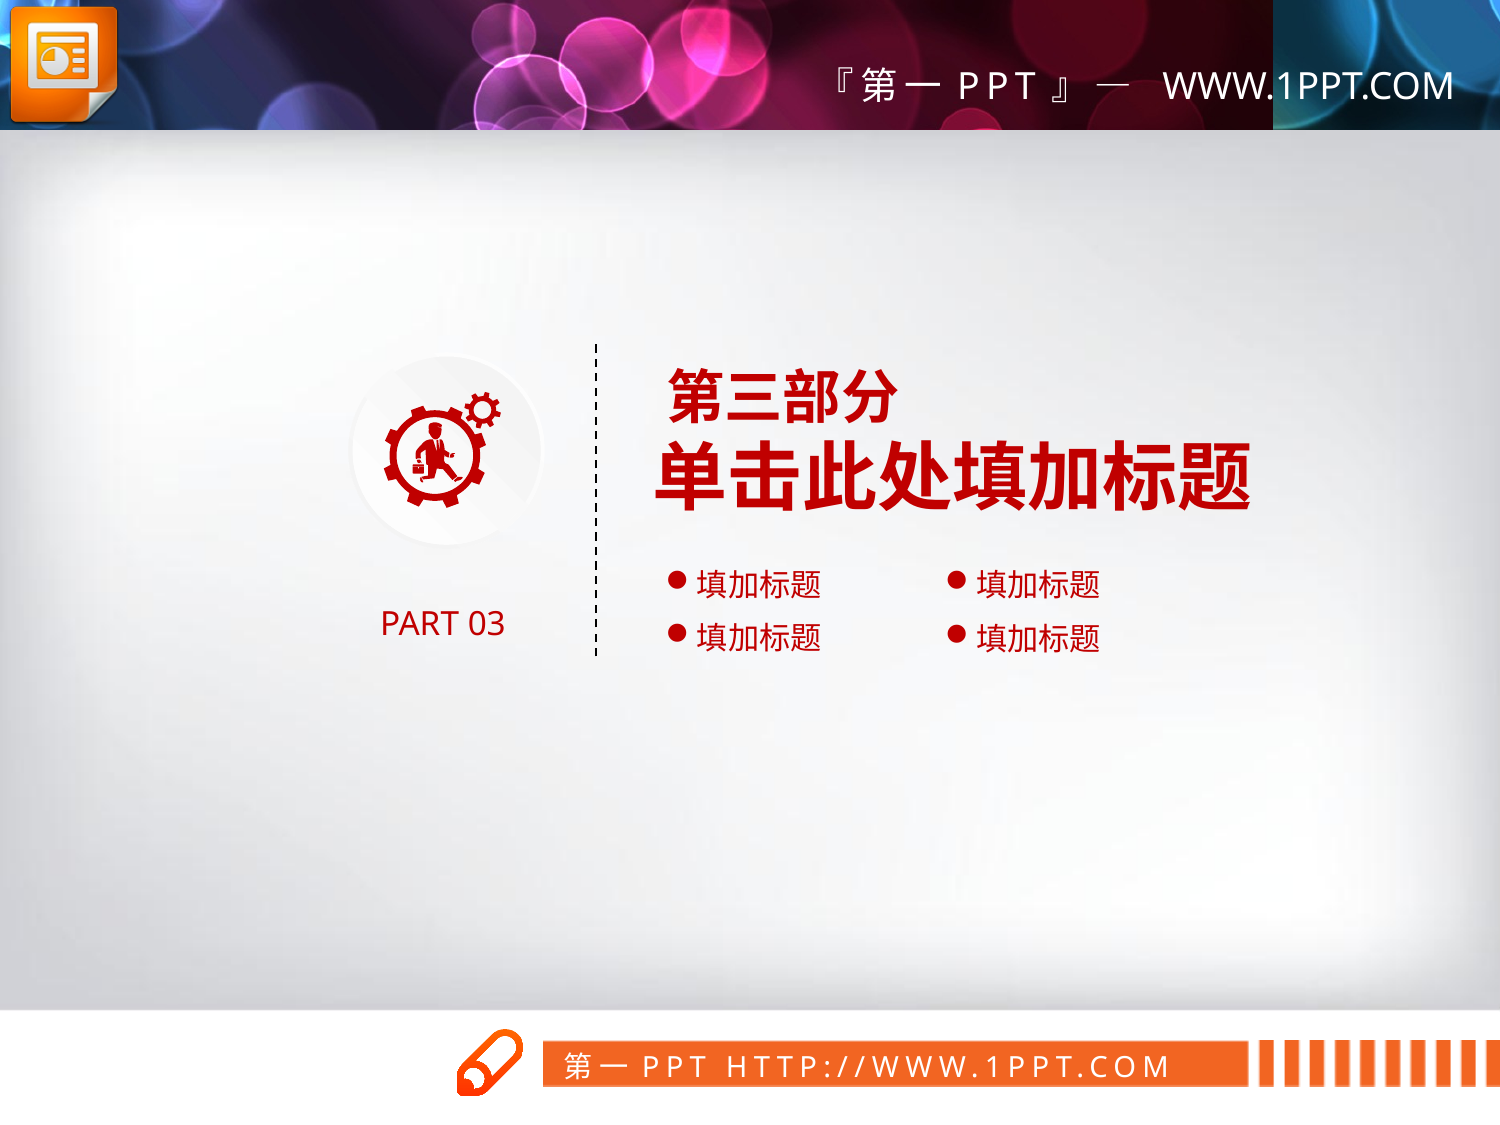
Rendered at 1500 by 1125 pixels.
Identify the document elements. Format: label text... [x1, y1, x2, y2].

text_box 填加标题 [945, 565, 1275, 604]
text_box 填加标题 [945, 619, 1275, 657]
picture [0, 0, 1500, 1012]
text_box PART 03 [380, 602, 529, 643]
text_box 填加标题 [665, 565, 945, 603]
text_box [348, 352, 545, 550]
text_box 第三部分 单击此处填加标题 [637, 352, 1268, 528]
text_box 填加标题 [665, 618, 996, 656]
picture [543, 1040, 1500, 1087]
